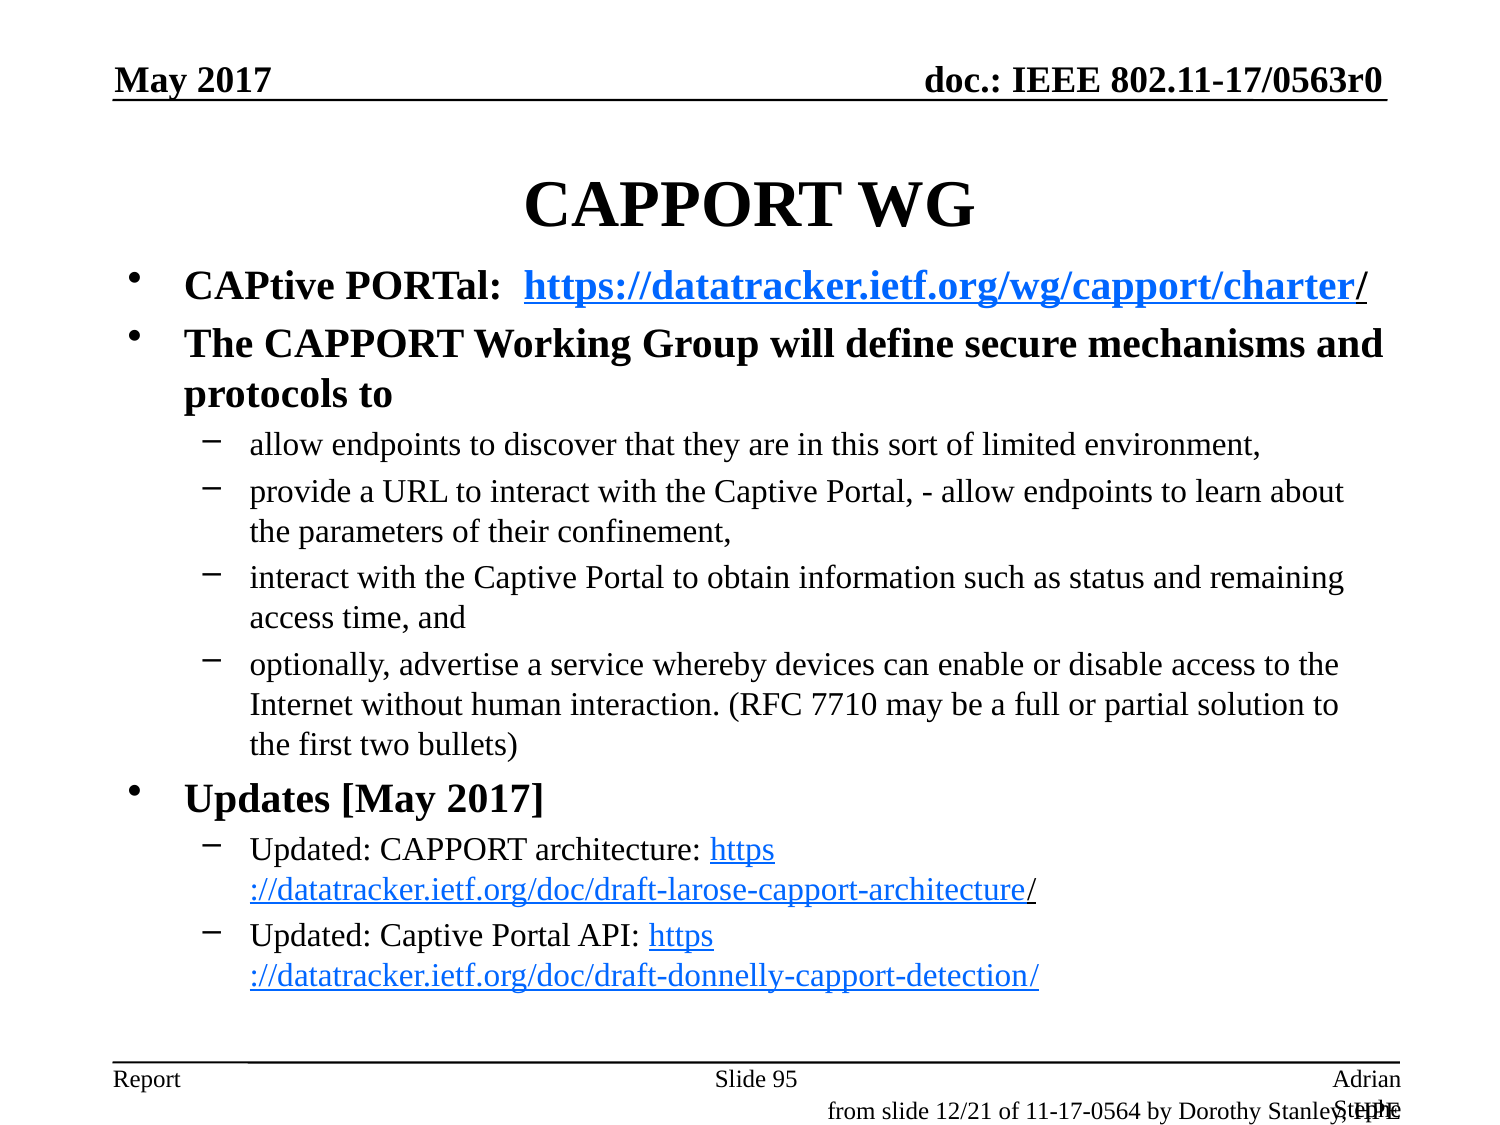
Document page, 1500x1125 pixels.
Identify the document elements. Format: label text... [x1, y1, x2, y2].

list CAPtive PORTal: https://datatracker.ietf.org/wg/capport/charter/ The CAPPORT Working Group will define secure mechanisms and protocols to allow endpoints to discover that they are in this sort of limited environment, provide a URL to interact with the Captive Portal, - allow endpoints to learn about the parameters of their confinement, interact with the Captive Portal to obtain information such as status and remaining access time, and optionally, advertise a service whereby devices can enable or disable access to the Internet without human interaction. (RFC 7710 may be a full or partial solution to the first two bullets) Updates [May 2017] Updated: CAPPORT architecture: https://datatracker.ietf.org/doc/draft-larose-capport-architecture/ Updated: Captive Portal API: https://datatracker.ietf.org/doc/draft-donnelly-capport-detection/ [112, 249, 1400, 1075]
text_box from slide 12/21 of 11-17-0564 by Dorothy Stanley, HPE [343, 1087, 1417, 1125]
slide_number Slide 95 [711, 1075, 801, 1087]
title CAPPORT WG [112, 112, 1388, 249]
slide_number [114, 54, 374, 101]
footer Adrian Stephens, Intel Corporation [1324, 1061, 1402, 1087]
